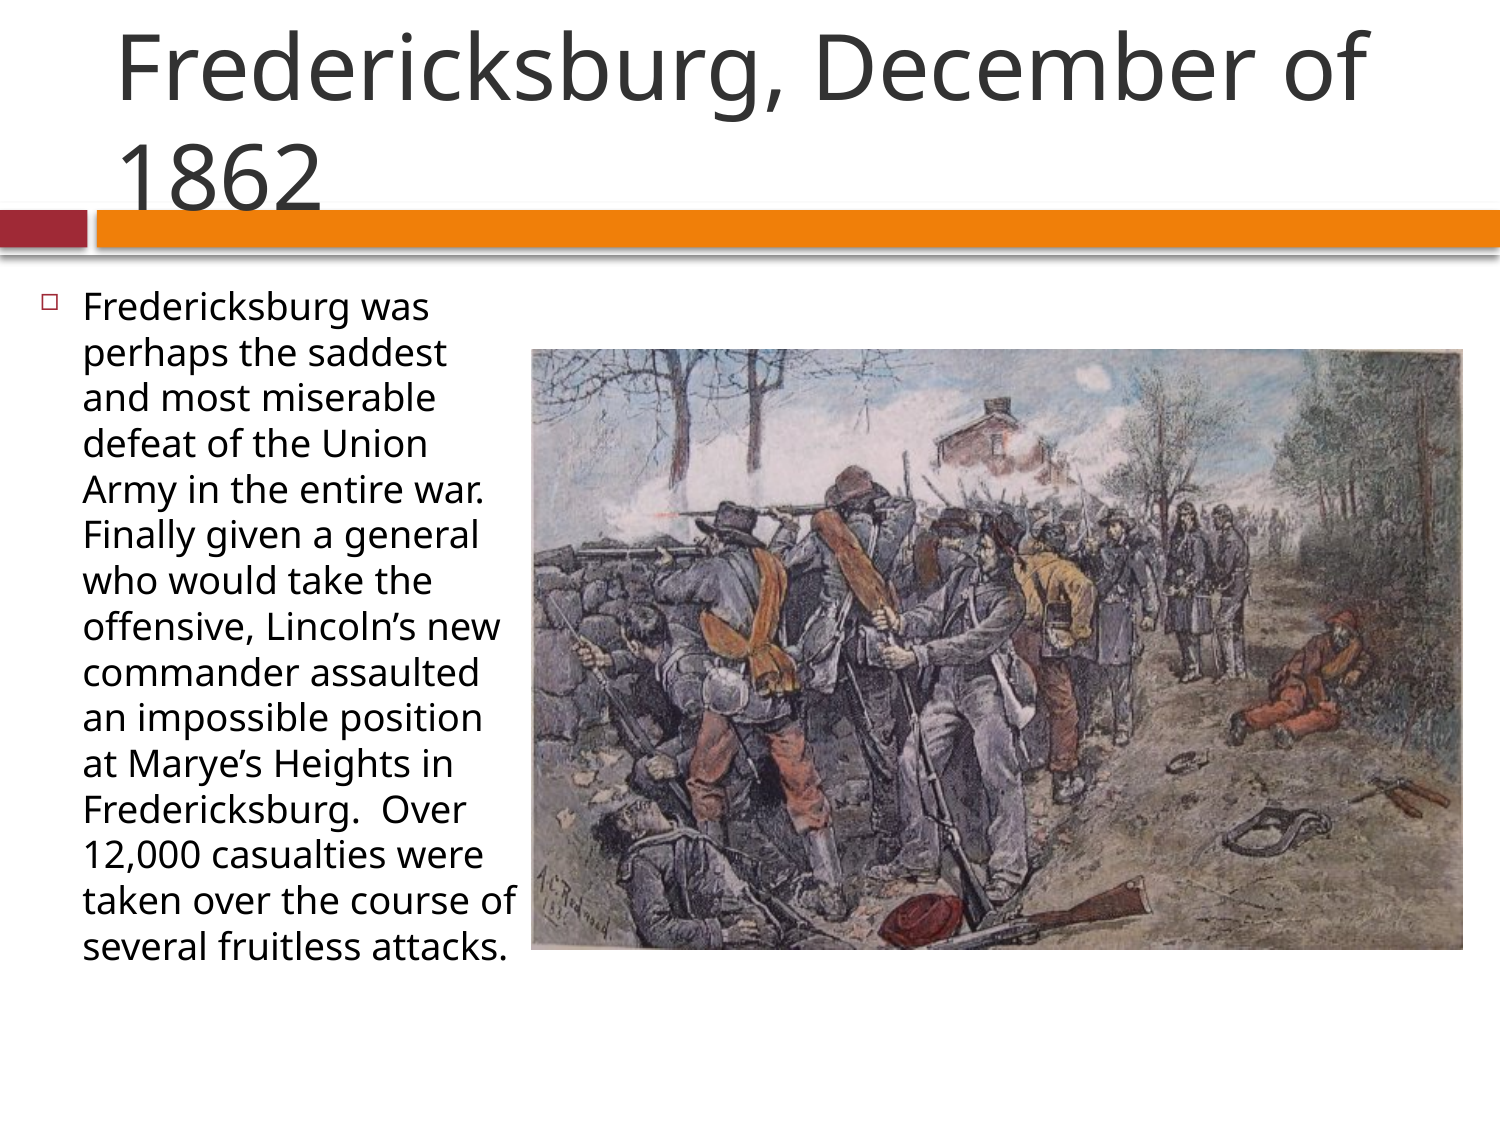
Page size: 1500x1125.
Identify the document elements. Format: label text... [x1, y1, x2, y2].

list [530, 348, 1463, 951]
list Fredericksburg was perhaps the saddest and most miserable defeat of the Union Army in the entire war. Finally given a general who would take the offensive, Lincoln’s new commander assaulted an impossible position at Marye’s Heights in Fredericksburg. Over 12,000 casualties were taken over the course of several fruitless attacks. [24, 275, 538, 1025]
title Fredericksburg, December of 1862 [99, 37, 1438, 200]
